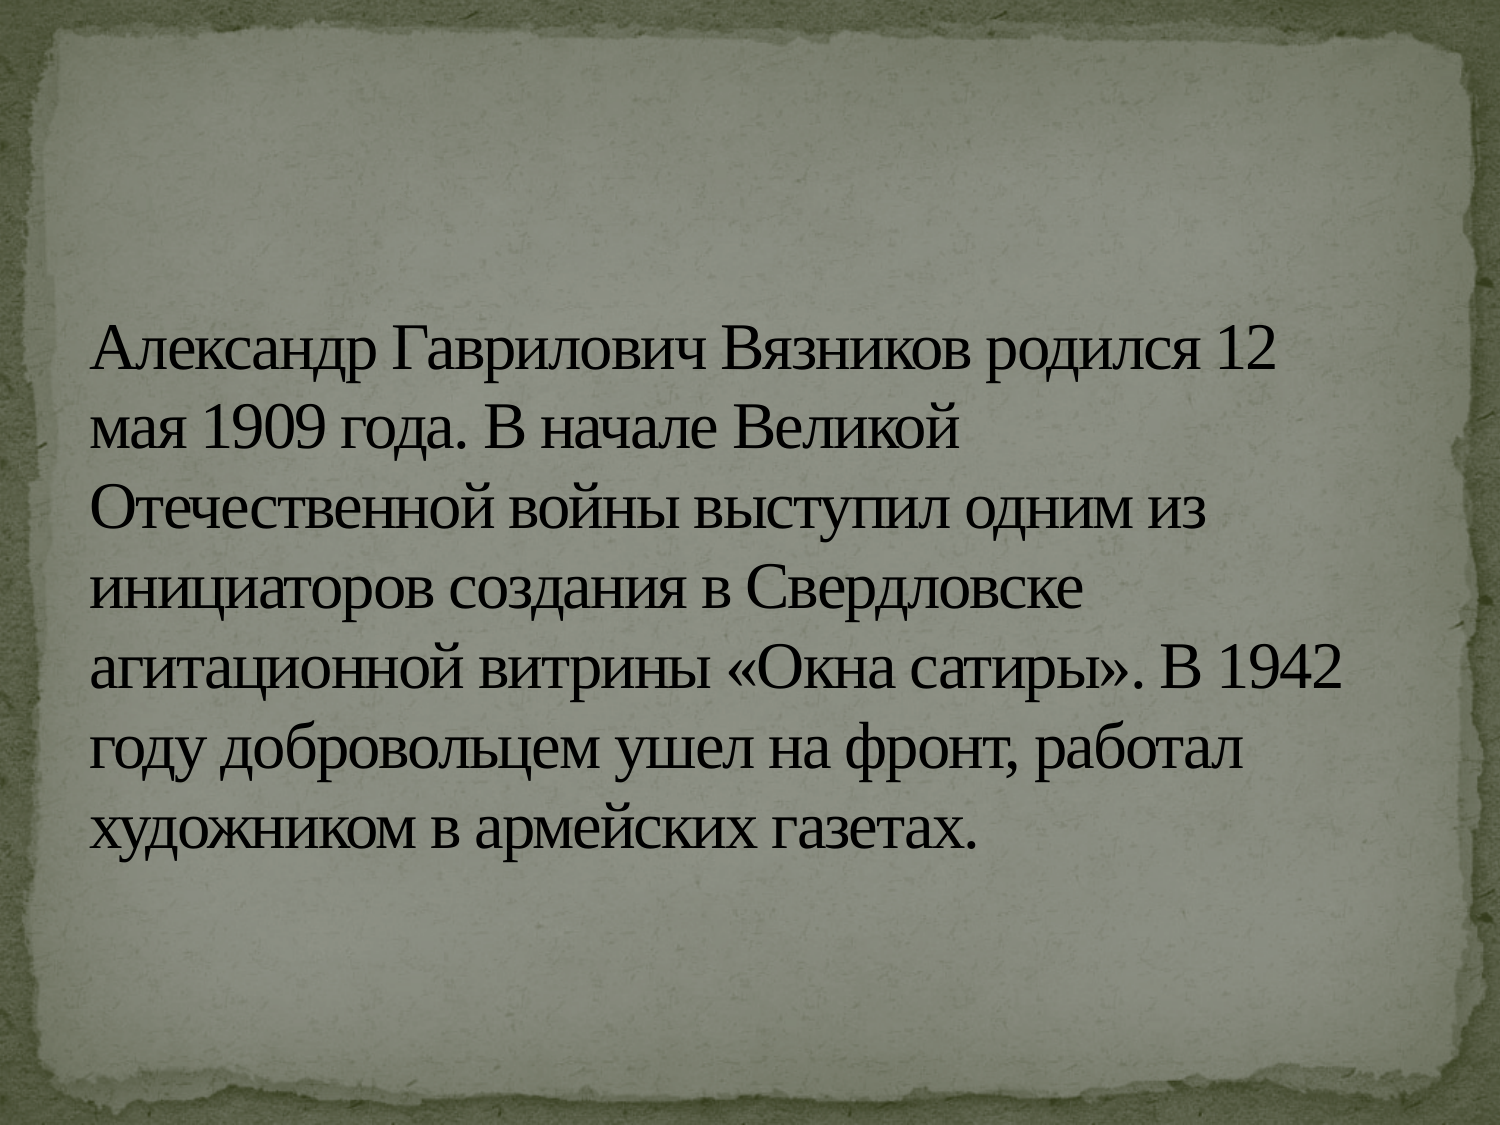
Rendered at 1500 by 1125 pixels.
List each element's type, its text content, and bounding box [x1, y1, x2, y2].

title Александр Гаврилович Вязников родился 12 мая 1909 года. В начале Великой Отечественной войны выступил одним из инициаторов создания в Свердловске агитационной витрины «Окна сатиры». В 1942 году добровольцем ушел на фронт, работал художником в армейских газетах. [74, 101, 1377, 870]
